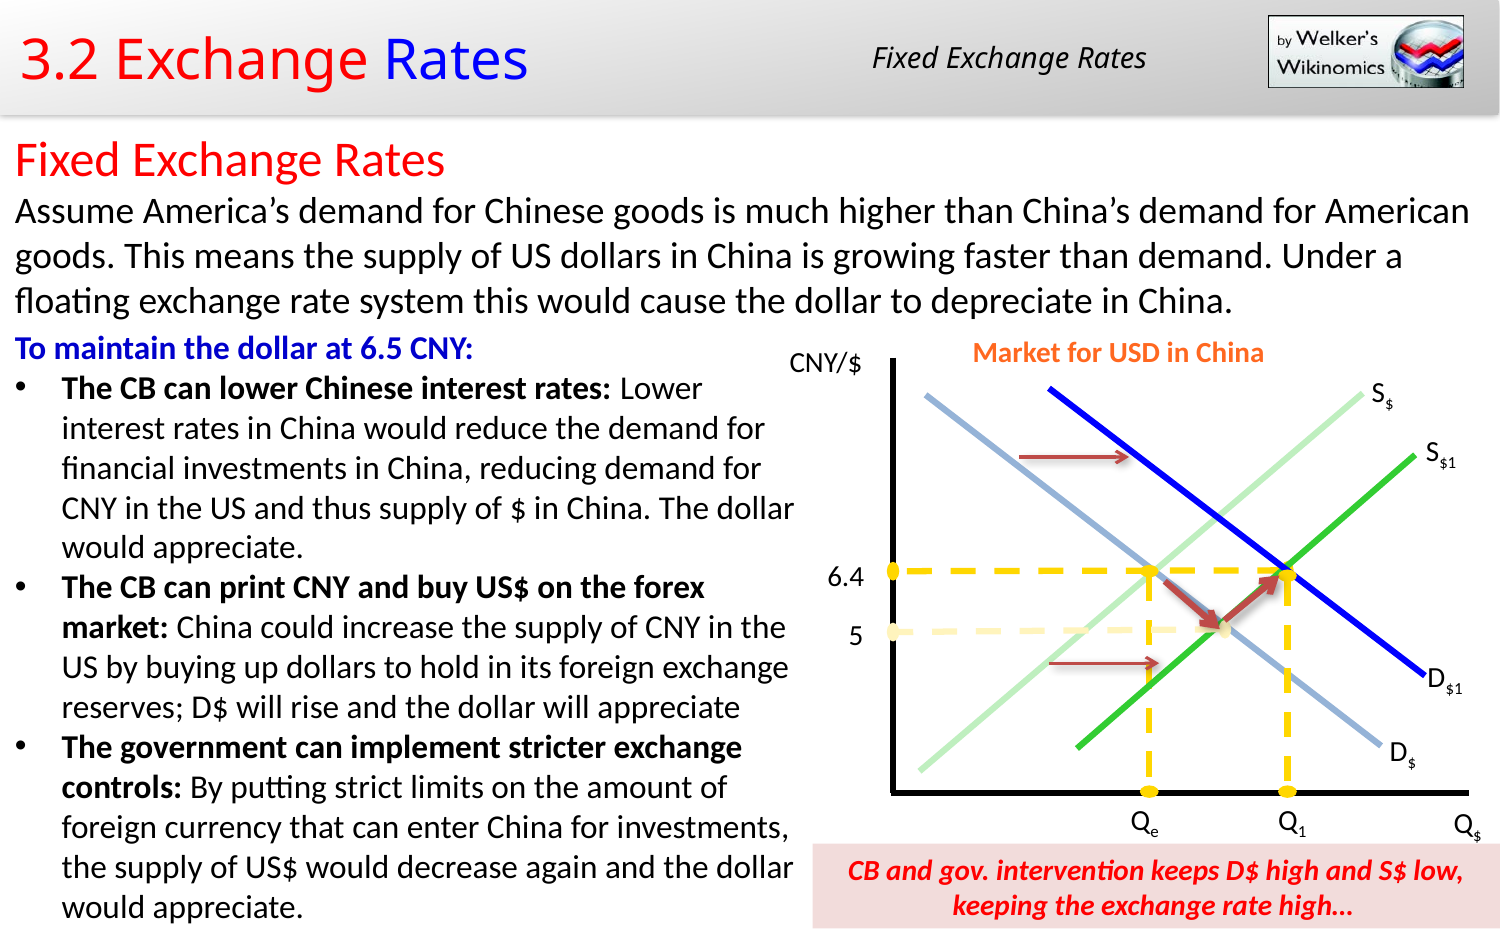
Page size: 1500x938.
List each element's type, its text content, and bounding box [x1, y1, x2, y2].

text_box Fixed Exchange Rates [750, 32, 1270, 81]
picture [1268, 15, 1464, 88]
text_box To maintain the dollar at 6.5 CNY: The CB can lower Chinese interest rates: Lower interest rates in China would reduce the demand for financial investments in China, reducing demand for CNY in the US and thus supply of $ in China. The dollar would appreciate. The CB can print CNY and buy US$ on the forex market: China could increase the supply of CNY in the US by buying up dollars to hold in its foreign exchange reserves; D$ will rise and the dollar will appreciate The government can implement stricter exchange controls: By putting strict limits on the amount of foreign currency that can enter China for investments, the supply of US$ would decrease again and the dollar would appreciate. [0, 318, 813, 933]
text_box Fixed Exchange Rates Assume America’s demand for Chinese goods is much higher than China’s demand for American goods. This means the supply of US dollars in China is growing faster than demand. Under a floating exchange rate system this would cause the dollar to depreciate in China. [0, 118, 1500, 324]
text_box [774, 325, 1500, 849]
text_box CB and gov. intervention keeps D$ high and S$ low, keeping the exchange rate high… [812, 857, 1500, 929]
